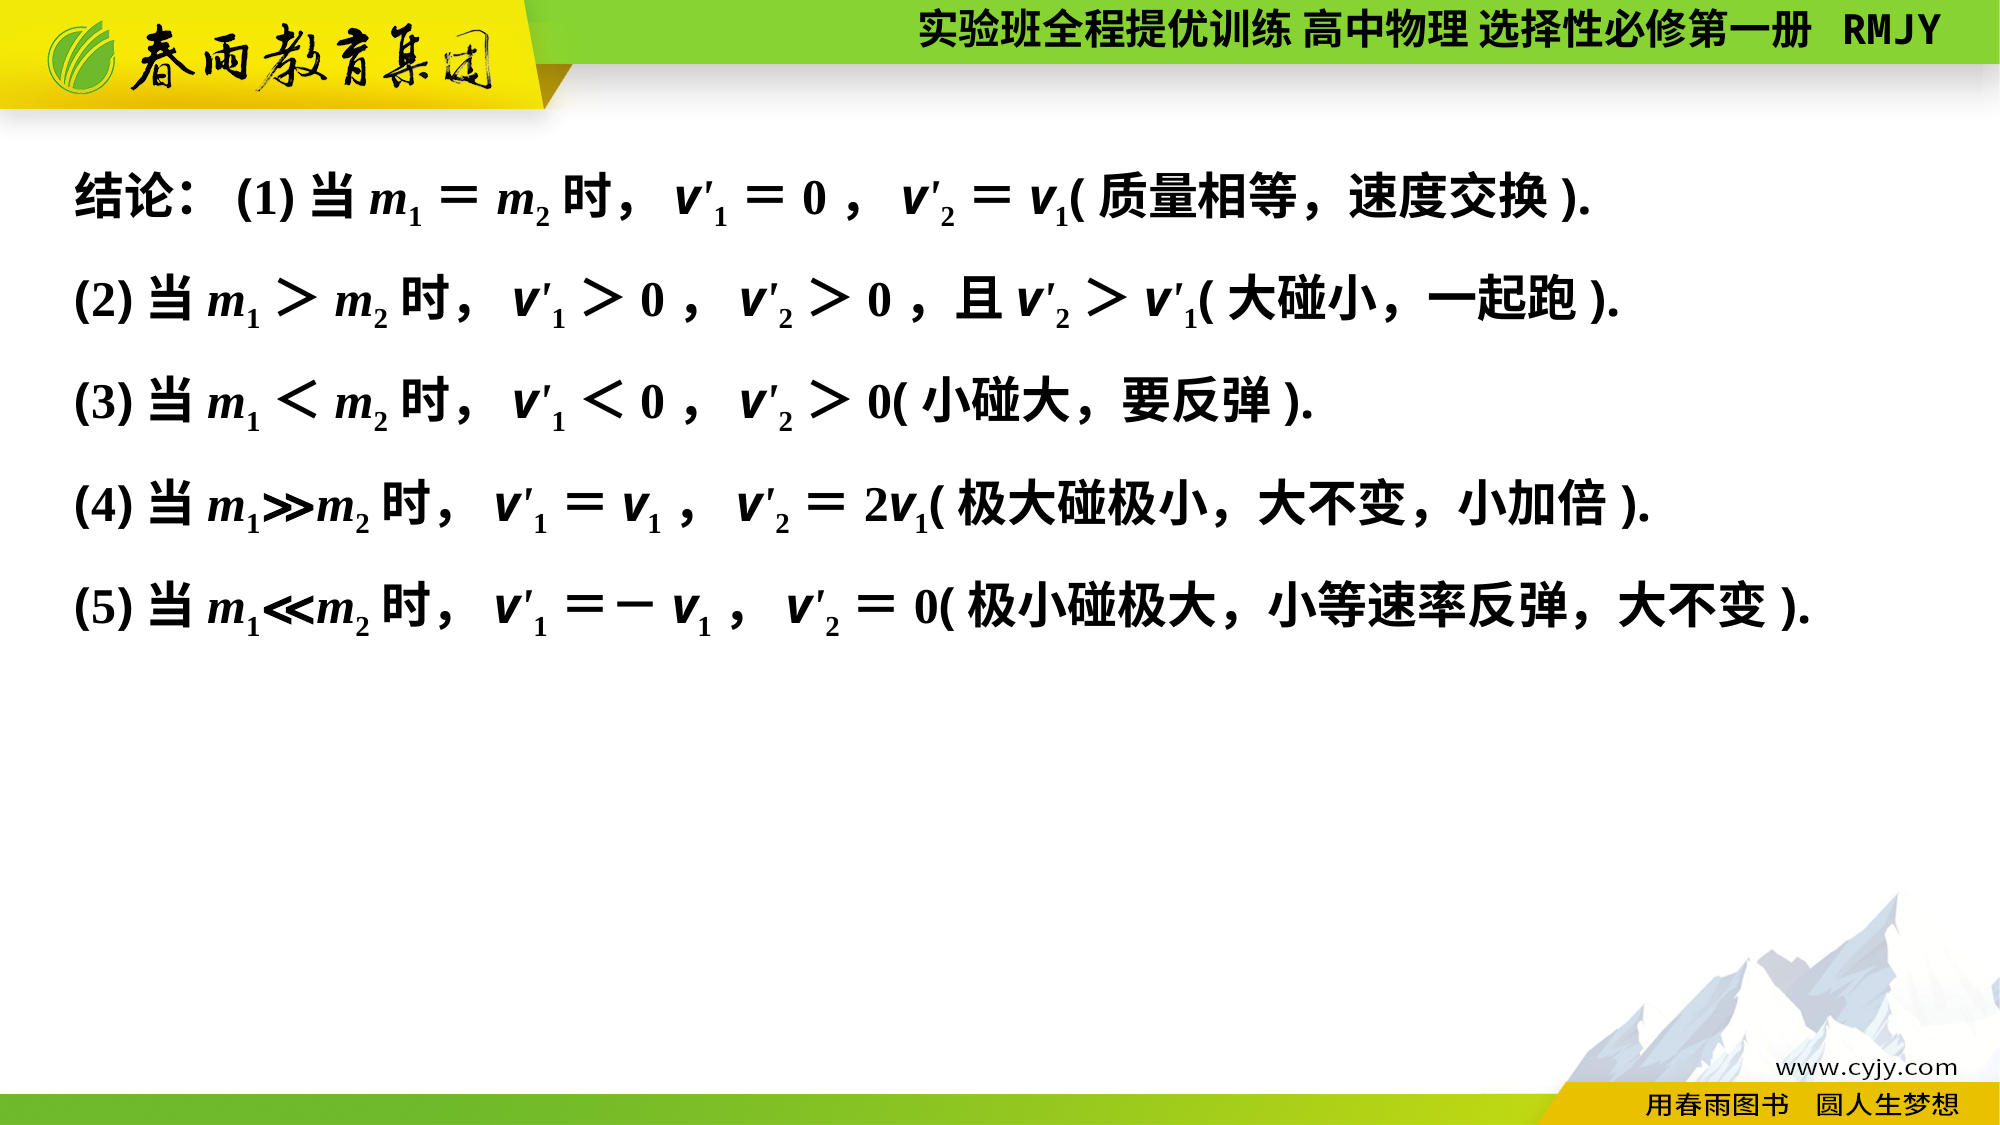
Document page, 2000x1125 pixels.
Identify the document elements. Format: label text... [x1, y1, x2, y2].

picture [0, 0, 2000, 1125]
list 结论：(1)当m1＝m2时，v'1＝0，v'2＝v1(质量相等，速度交换). (2)当m1＞m2时，v'1＞0，v'2＞0，且v'2＞v'1(大碰小，一起跑). (3)当m1＜m2时，v'1＜0，v'2＞0(小碰大，要反弹). (4)当m1≫m2时，v'1＝v1，v'2＝2v1(极大碰极小，大不变，小加倍). (5)当m1≪m2时，v'1＝－v1，v'2＝0(极小碰极大，小等速率反弹，大不变). [59, 122, 1944, 583]
